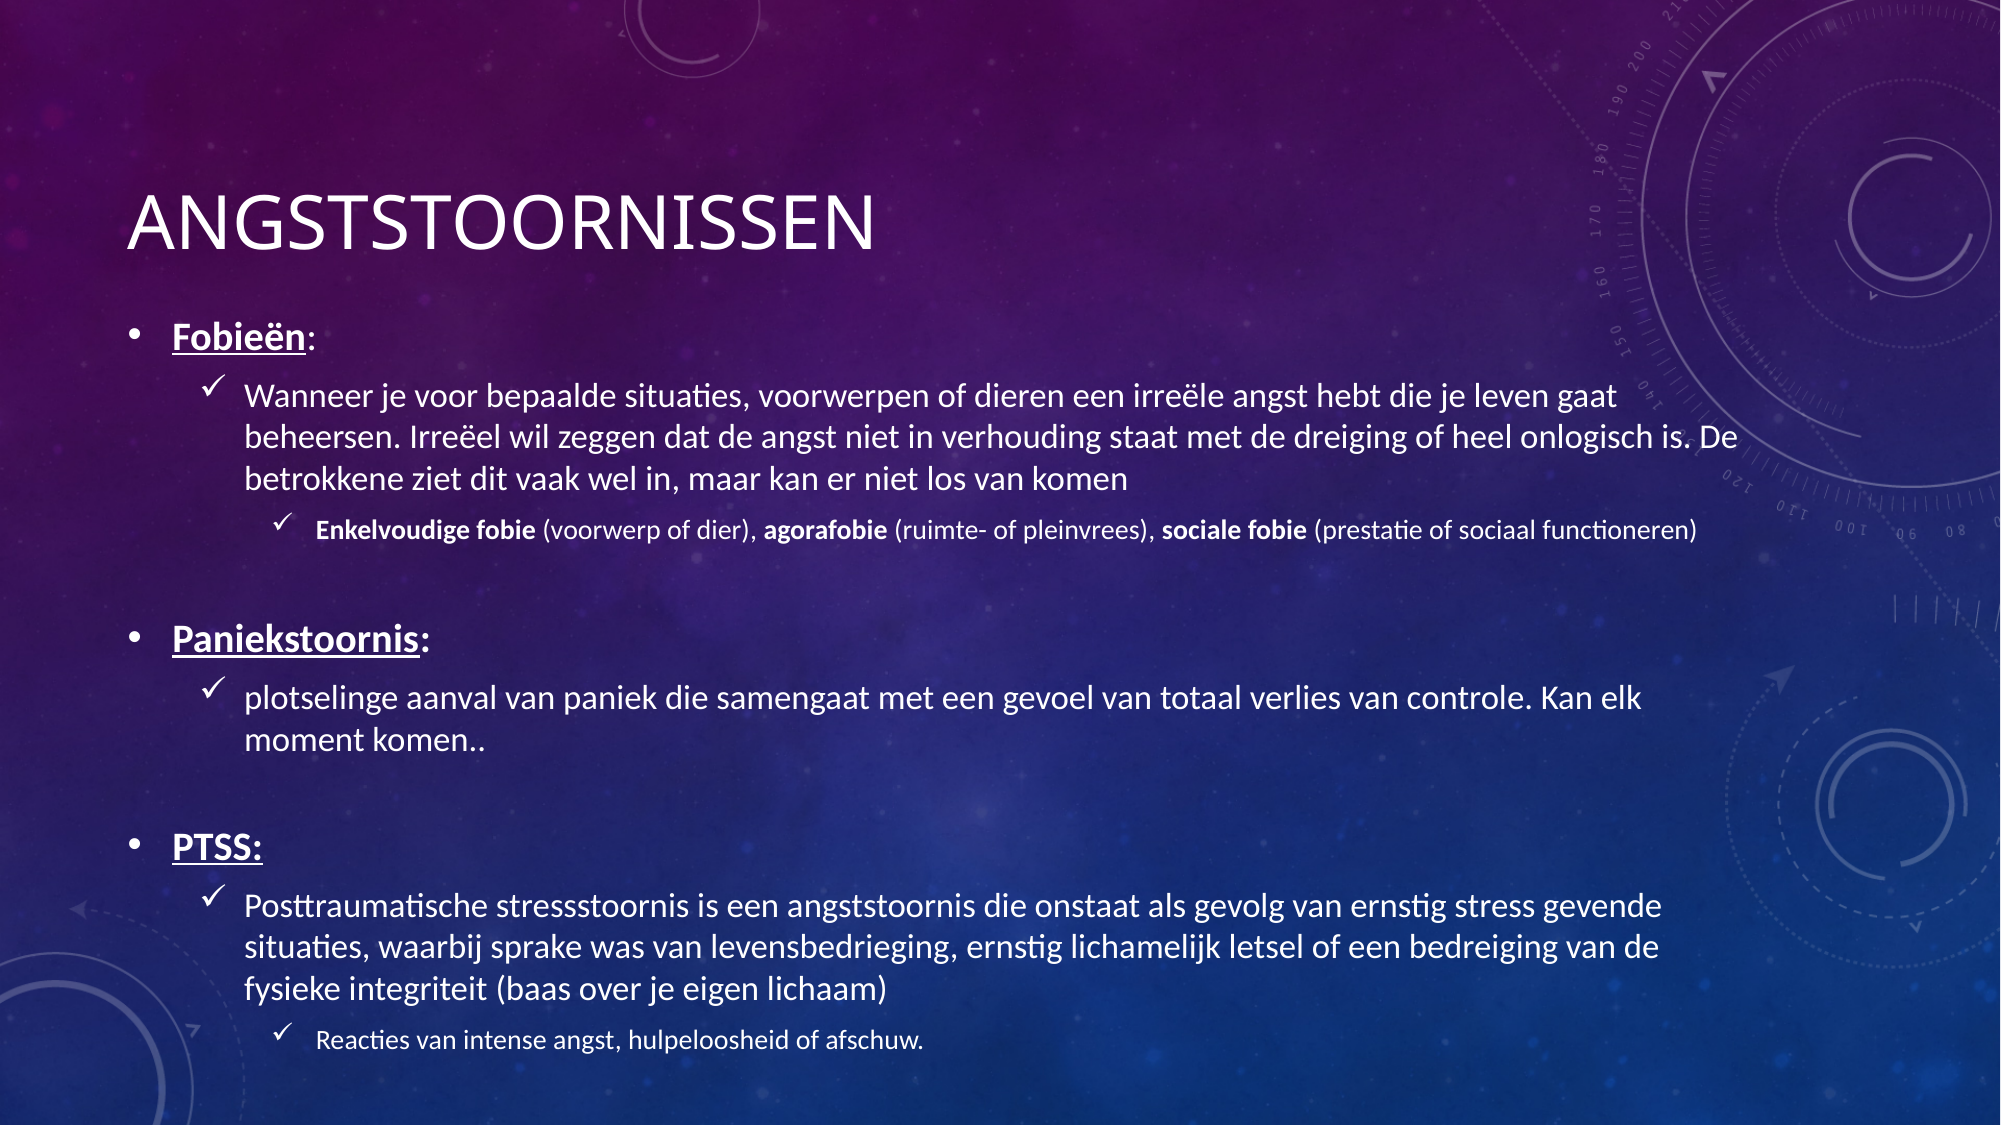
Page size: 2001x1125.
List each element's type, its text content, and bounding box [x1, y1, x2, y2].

picture [0, 0, 2001, 1125]
list Fobieën: Wanneer je voor bepaalde situaties, voorwerpen of dieren een irreële angst hebt die je leven gaat beheersen. Irreëel wil zeggen dat de angst niet in verhouding staat met de dreiging of heel onlogisch is. De betrokkene ziet dit vaak wel in, maar kan er niet los van komen Enkelvoudige fobie (voorwerp of dier), agorafobie (ruimte- of pleinvrees), sociale fobie (prestatie of sociaal functioneren) Paniekstoornis: plotselinge aanval van paniek die samengaat met een gevoel van totaal verlies van controle. Kan elk moment komen.. PTSS: Posttraumatische stressstoornis is een angststoornis die onstaat als gevolg van ernstig stress gevende situaties, waarbij sprake was van levensbedrieging, ernstig lichamelijk letsel of een bedreiging van de fysieke integriteit (baas over je eigen lichaam) Reacties van intense angst, hulpeloosheid of afschuw. [112, 302, 1775, 1078]
title angststoornissen [112, 99, 1775, 302]
